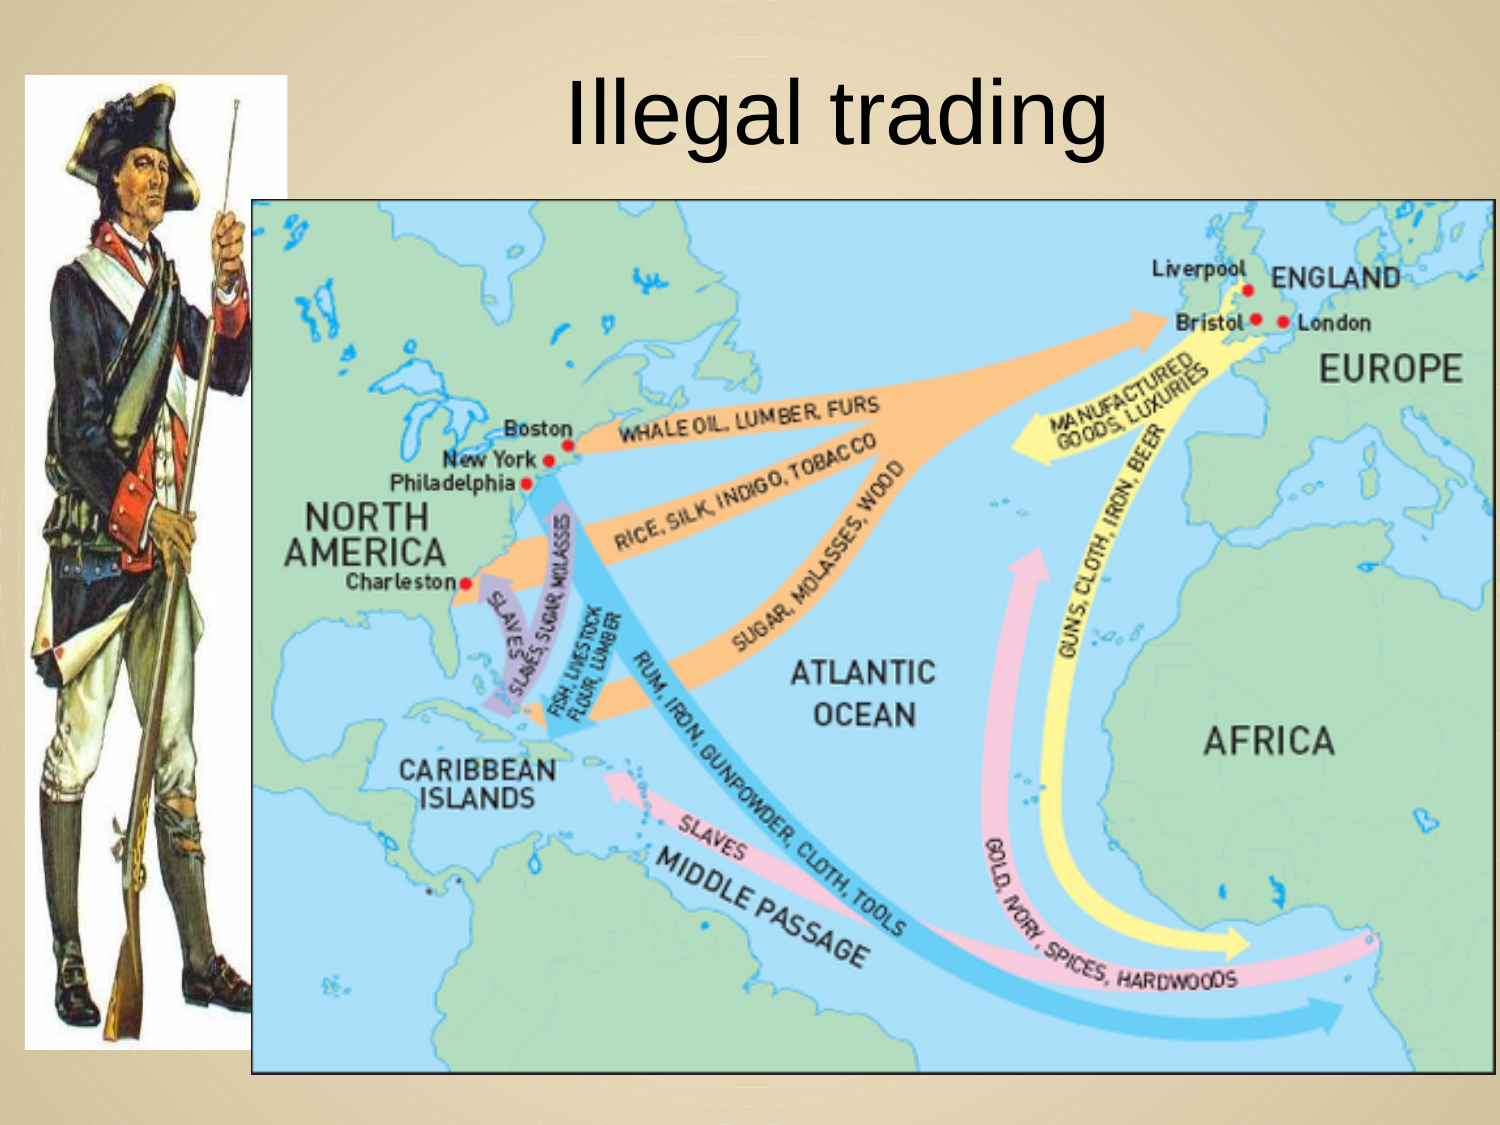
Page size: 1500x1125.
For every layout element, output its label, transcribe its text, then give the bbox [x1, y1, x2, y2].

picture [24, 75, 1496, 1076]
title Illegal trading [251, 45, 1425, 198]
